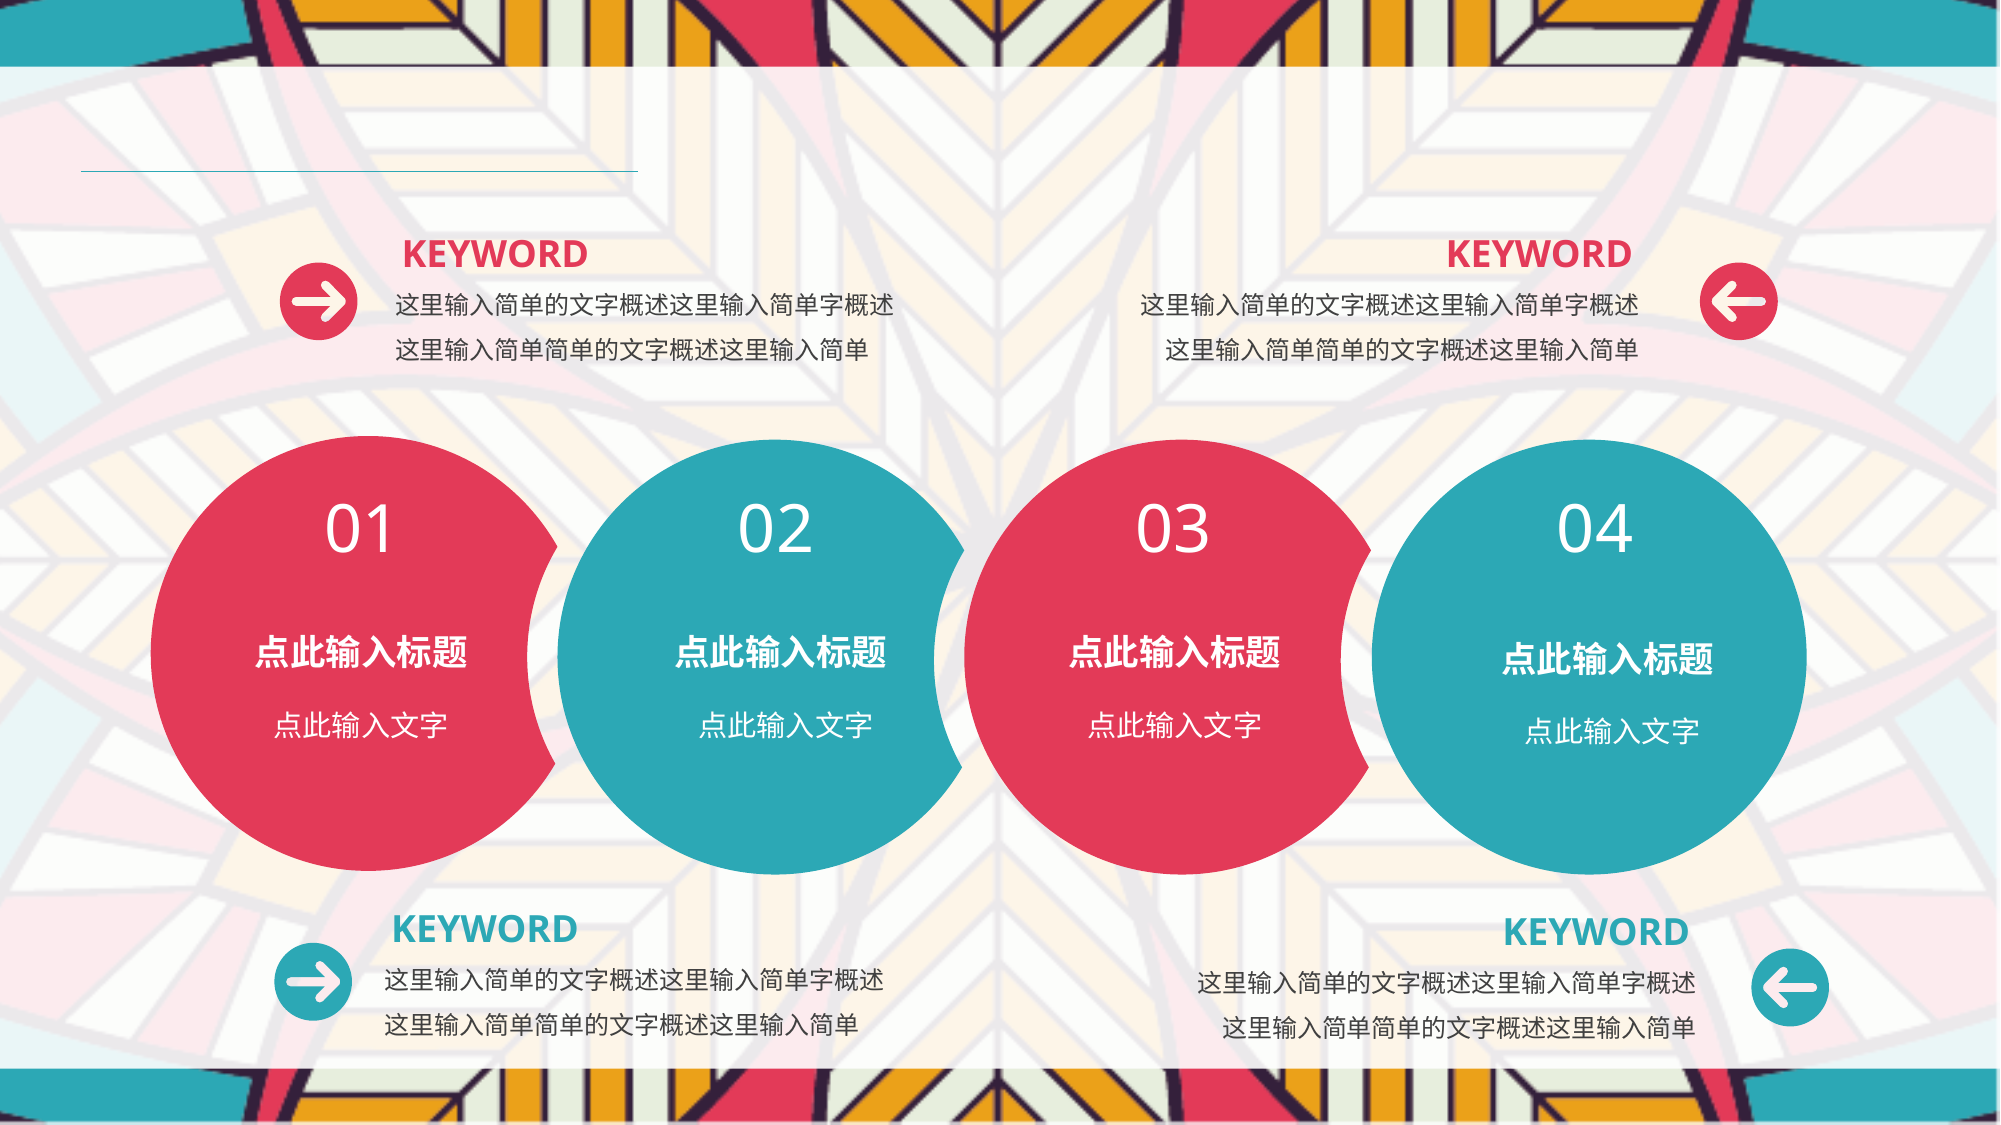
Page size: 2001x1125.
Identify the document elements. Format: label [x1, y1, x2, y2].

text_box [1698, 261, 1779, 342]
text_box [150, 435, 564, 871]
text_box [278, 261, 359, 342]
picture [0, 1069, 2000, 1125]
text_box [1371, 438, 1816, 875]
text_box [557, 438, 964, 875]
text_box [380, 222, 921, 374]
text_box [273, 941, 354, 1022]
text_box [964, 438, 1371, 875]
text_box [1750, 947, 1831, 1028]
picture [0, 0, 2000, 66]
text_box [1124, 222, 1655, 374]
text_box [1181, 900, 1712, 1052]
text_box [369, 897, 911, 1049]
